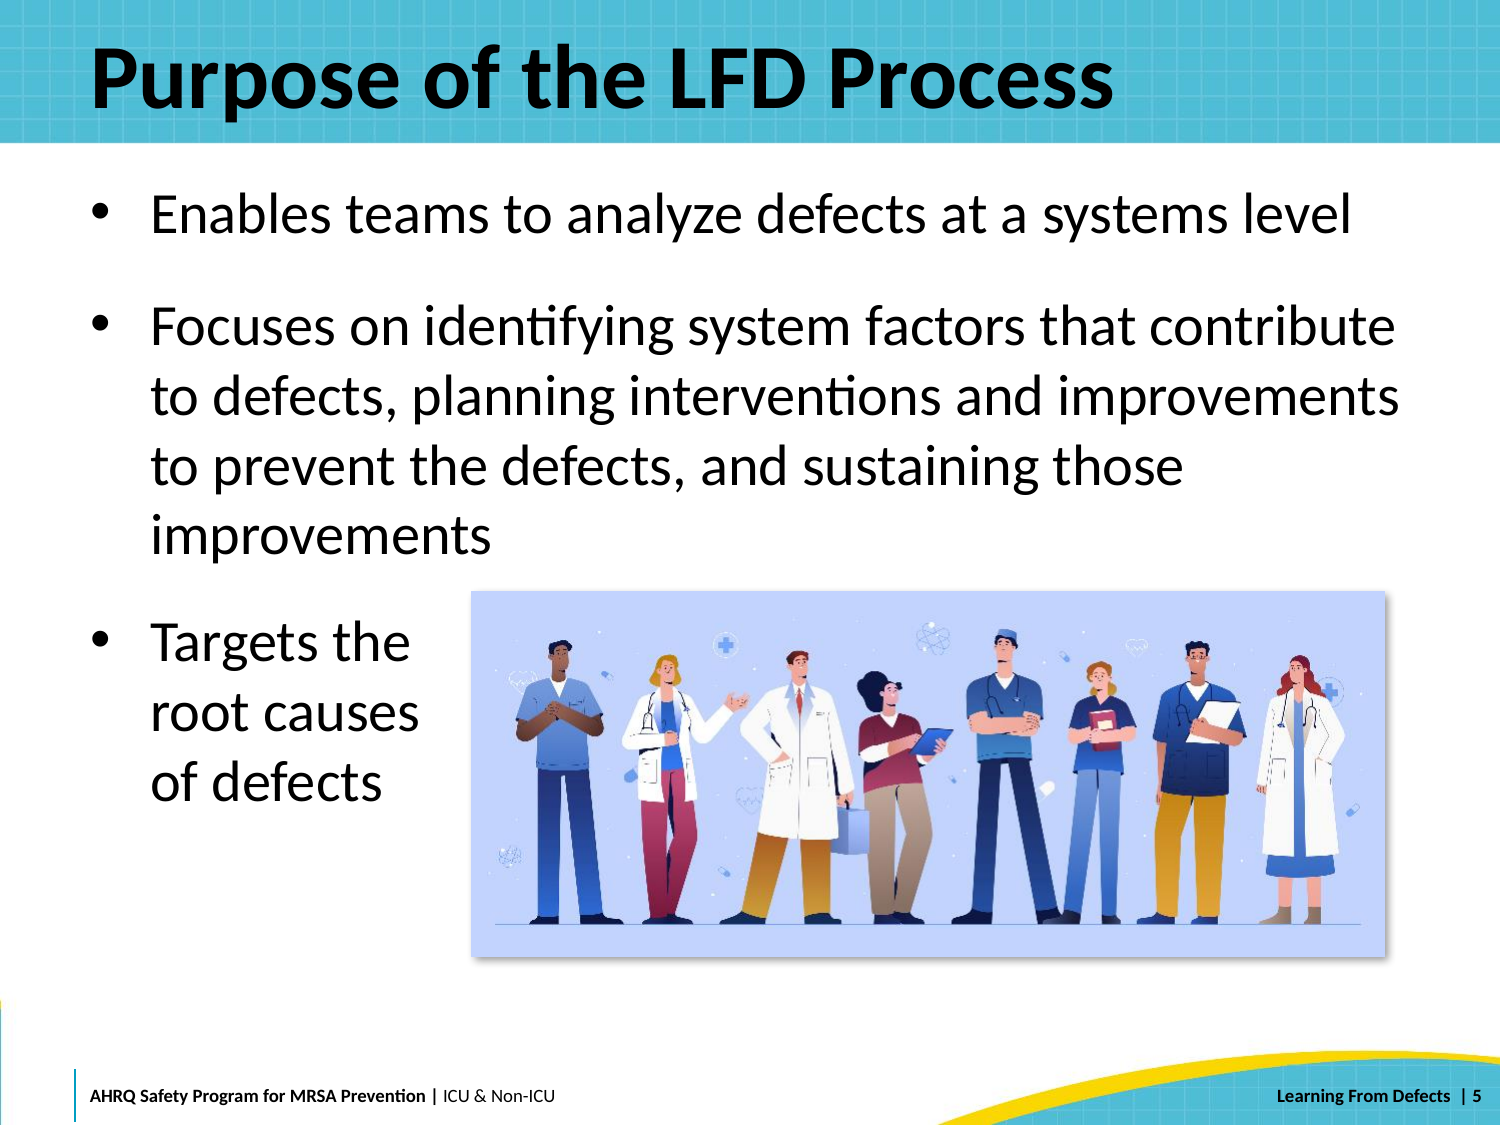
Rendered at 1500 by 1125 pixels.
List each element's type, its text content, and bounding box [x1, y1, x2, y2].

slide_number | 5 [1455, 1065, 1500, 1125]
list Targets the root causes of defects [75, 595, 470, 930]
list Enables teams to analyze defects at a systems level Focuses on identifying system factors that contribute to defects, planning interventions and improvements to prevent the defects, and sustaining those improvements [75, 168, 1425, 1024]
picture [0, 0, 1500, 1125]
title Purpose of the LFD Process [75, 0, 1462, 150]
